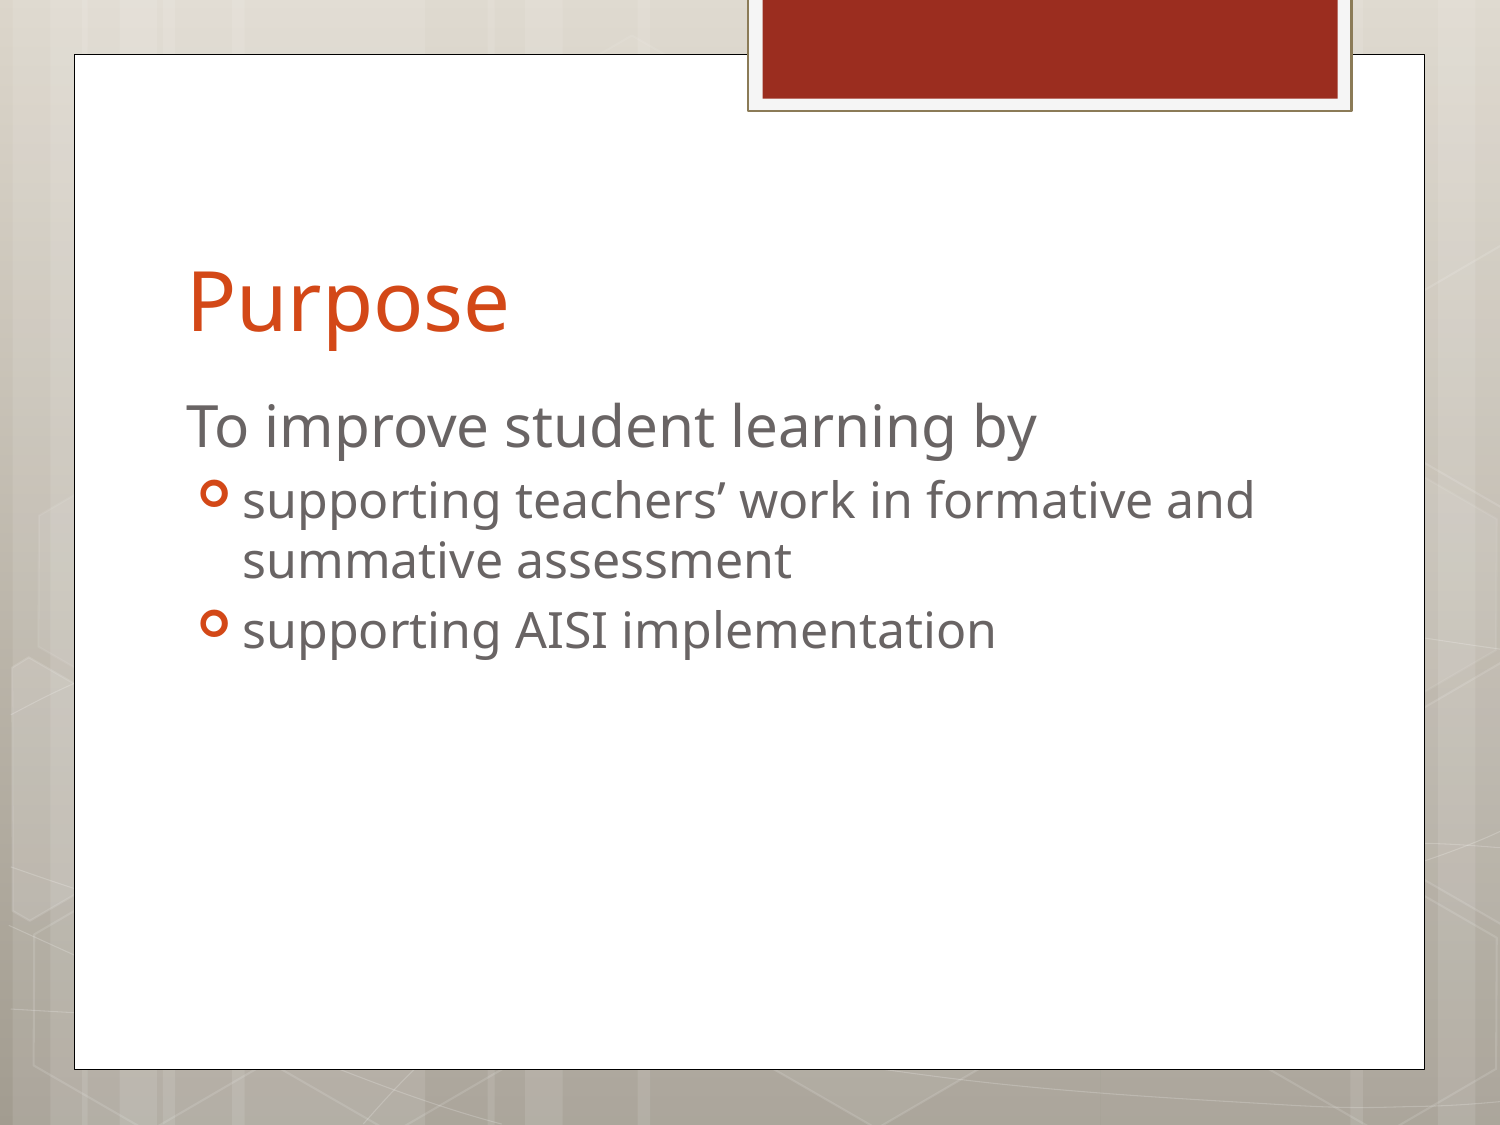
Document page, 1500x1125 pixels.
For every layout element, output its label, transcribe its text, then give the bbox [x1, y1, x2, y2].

list To improve student learning by supporting teachers’ work in formative and summative assessment supporting AISI implementation [171, 381, 1283, 957]
title Purpose [171, 168, 1324, 357]
